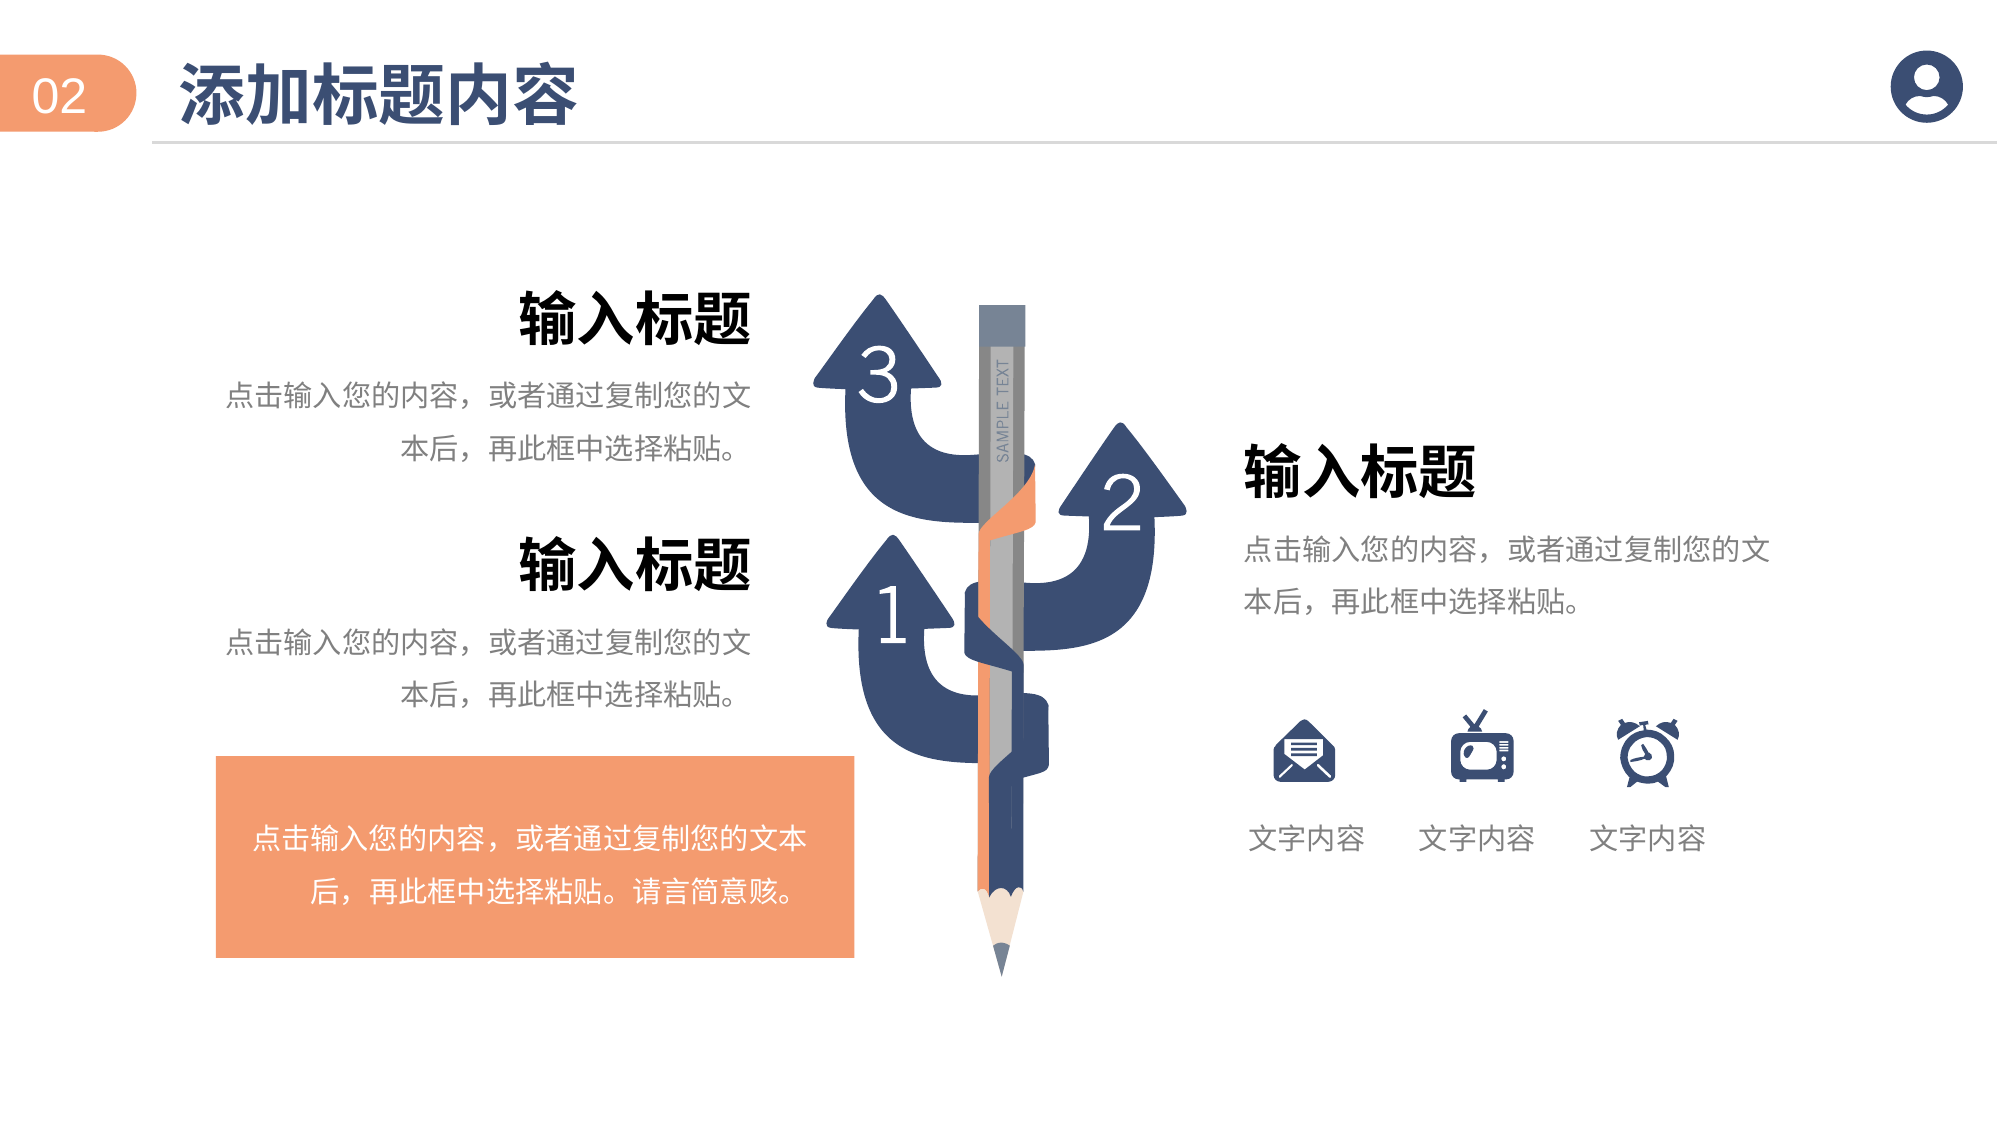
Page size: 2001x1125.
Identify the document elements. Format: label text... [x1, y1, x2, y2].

text_box [1273, 719, 1336, 782]
text_box [215, 755, 810, 959]
text_box [1616, 718, 1675, 788]
text_box [1655, 718, 1679, 740]
text_box 02 [16, 55, 103, 131]
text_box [1229, 427, 1811, 621]
text_box [1462, 709, 1488, 732]
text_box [185, 274, 767, 468]
text_box 点击输入您的内容，或者通过复制您的文本后，再此框中选择粘贴。请言简意赅。 [216, 795, 810, 916]
text_box 添加标题内容 [163, 21, 655, 165]
text_box 文字内容 [1567, 806, 1729, 864]
text_box 文字内容 [1396, 806, 1558, 864]
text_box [185, 520, 767, 715]
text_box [810, 291, 1190, 977]
text_box 文字内容 [1226, 806, 1388, 864]
text_box [1451, 733, 1514, 782]
text_box [0, 54, 137, 132]
